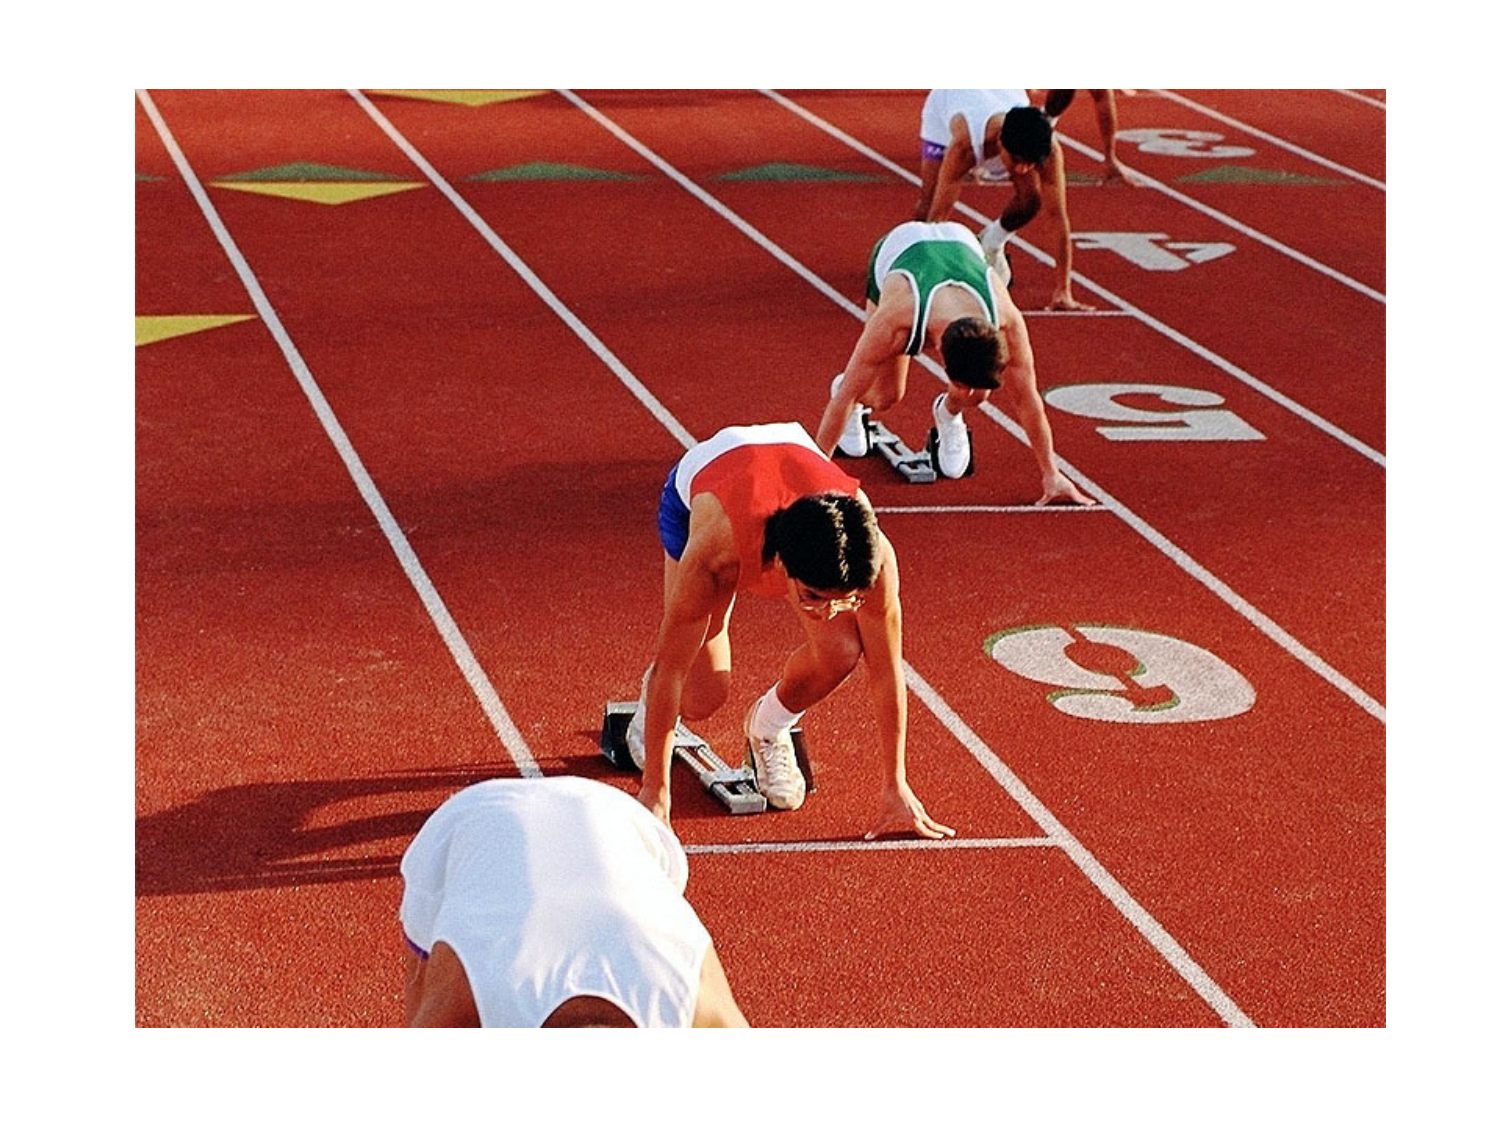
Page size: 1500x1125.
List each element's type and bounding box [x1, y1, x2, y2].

picture [135, 89, 1386, 1028]
